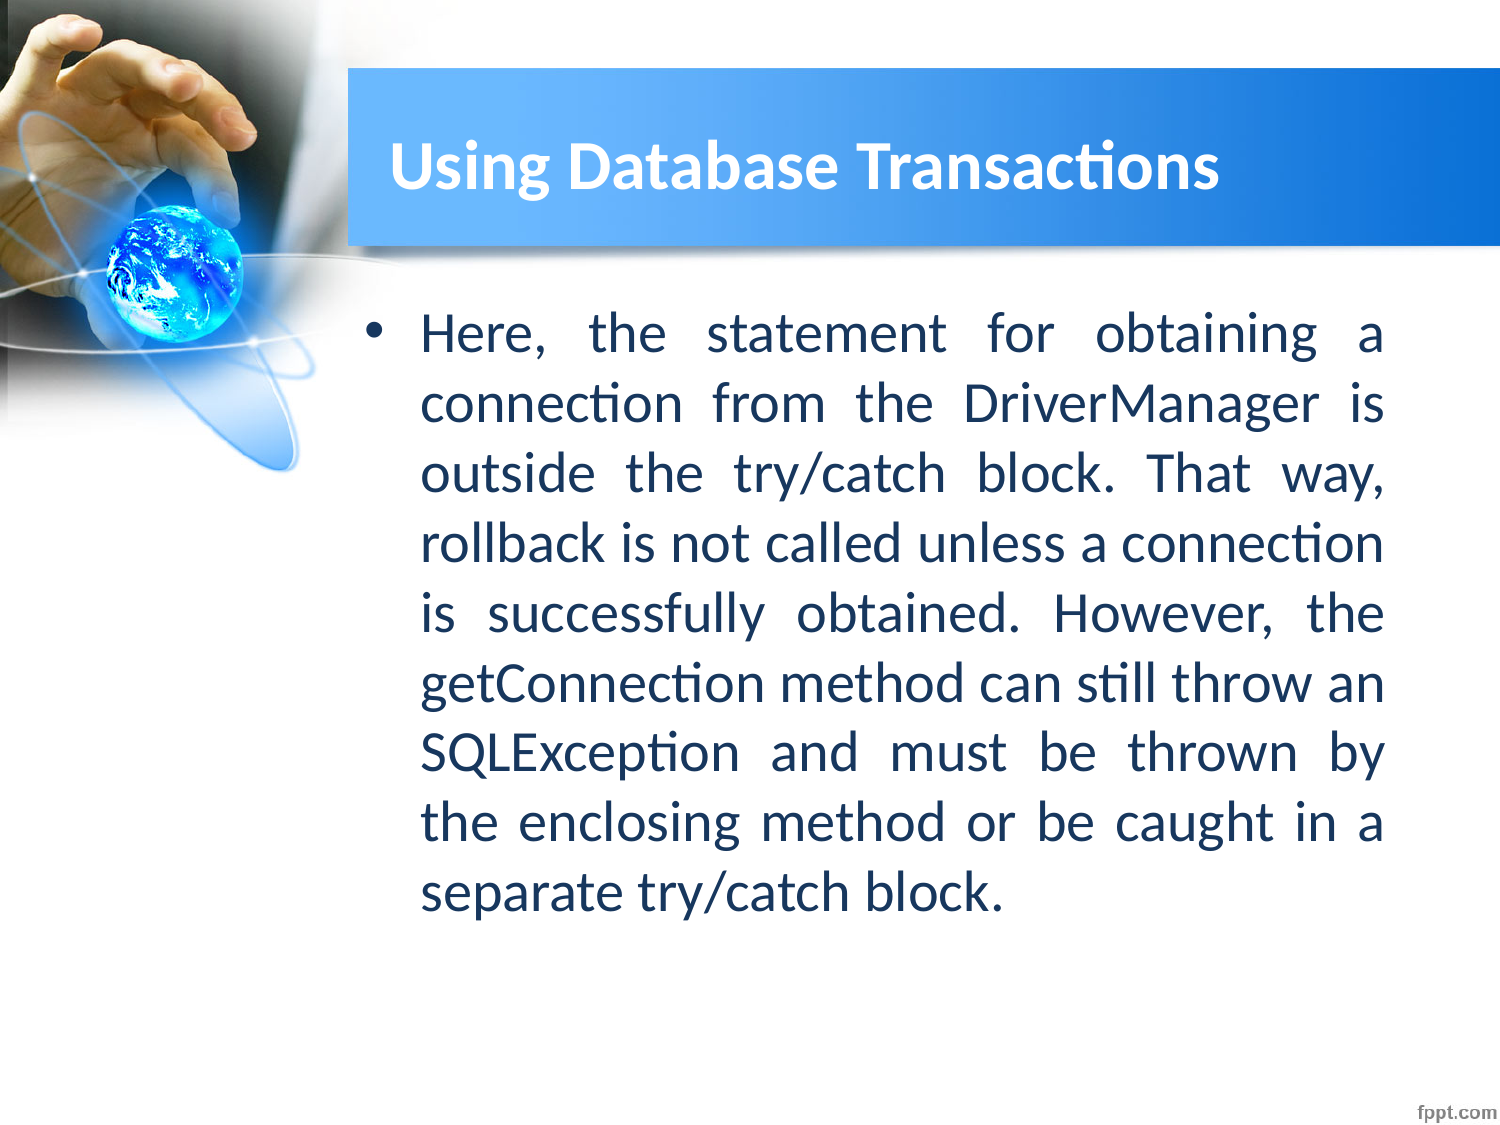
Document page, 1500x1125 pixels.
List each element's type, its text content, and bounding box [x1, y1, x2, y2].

title Using Database Transactions [374, 111, 1452, 212]
picture [0, 0, 1500, 1125]
list Here, the statement for obtaining a connection from the DriverManager is outside the try/catch block. That way, rollback is not called unless a connection is successfully obtained. However, the getConnection method can still throw an SQLException and must be thrown by the enclosing method or be caught in a separate try/catch block. [349, 286, 1402, 1039]
